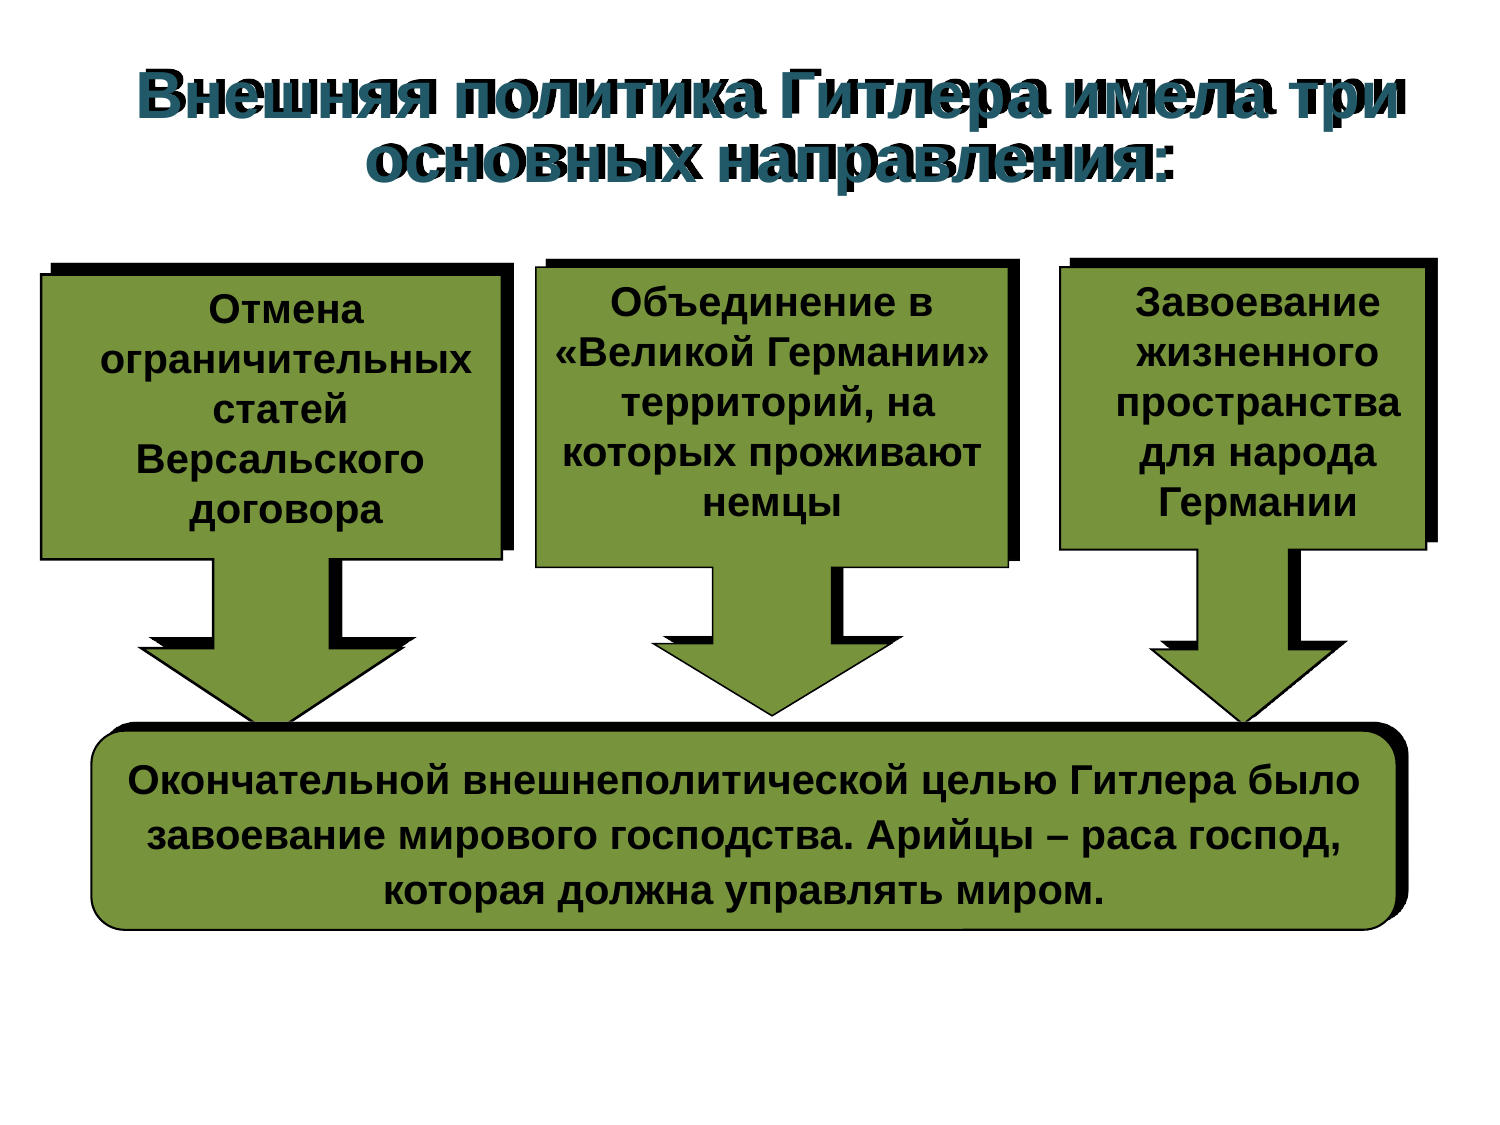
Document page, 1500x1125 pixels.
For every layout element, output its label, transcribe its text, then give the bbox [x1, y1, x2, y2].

text_box Окончательной внешнеполитической целью Гитлера было завоевание мирового господства. Арийцы – раса господ, которая должна управлять миром. [91, 730, 1397, 930]
title Внешняя политика Гитлера имела три основных направления: [37, 54, 1500, 208]
text_box [64, 243, 1447, 319]
text_box Объединение в «Великой Германии» территорий, на которых проживают немцы [535, 267, 1009, 716]
text_box Отмена ограничительных статей Версальского договора [41, 274, 502, 722]
text_box Завоевание жизненного пространства для народа Германии [1060, 267, 1427, 722]
